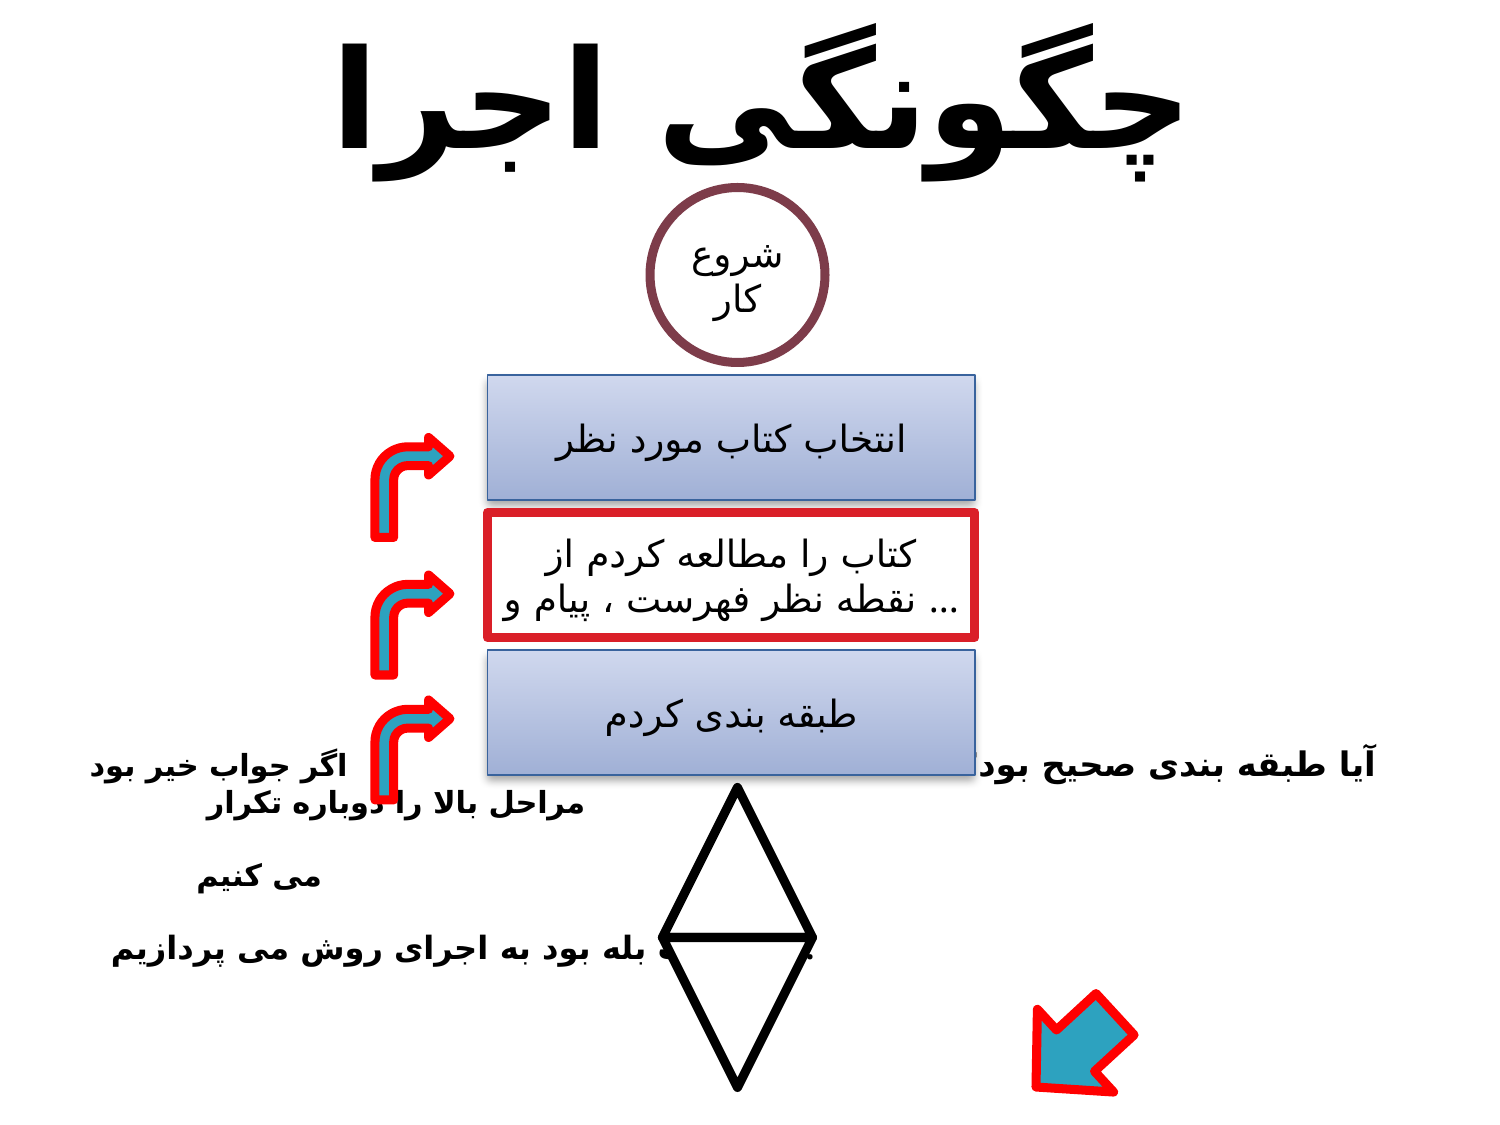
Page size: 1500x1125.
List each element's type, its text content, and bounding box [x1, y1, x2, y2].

text_box [659, 782, 816, 933]
text_box شروع کار [645, 182, 830, 367]
text_box کتاب را مطالعه کردم از نقطه نظر فهرست ، پیام و ... [483, 508, 979, 642]
list آیا طبقه بندی صحیح بود؟ اگر جواب خیر بود مراحل بالا را دوباره تکرار می کنیم اگر جواب بله بود به اجرای روش می پردازیم. [75, 243, 1425, 986]
text_box [370, 570, 455, 680]
text_box چگونگی اجرا [49, 24, 1475, 163]
text_box [370, 695, 455, 805]
text_box انتخاب کتاب مورد نظر [487, 374, 976, 501]
text_box [657, 932, 818, 1093]
text_box [1031, 989, 1139, 1097]
text_box [370, 432, 455, 542]
text_box طبقه بندی کردم [487, 649, 976, 776]
